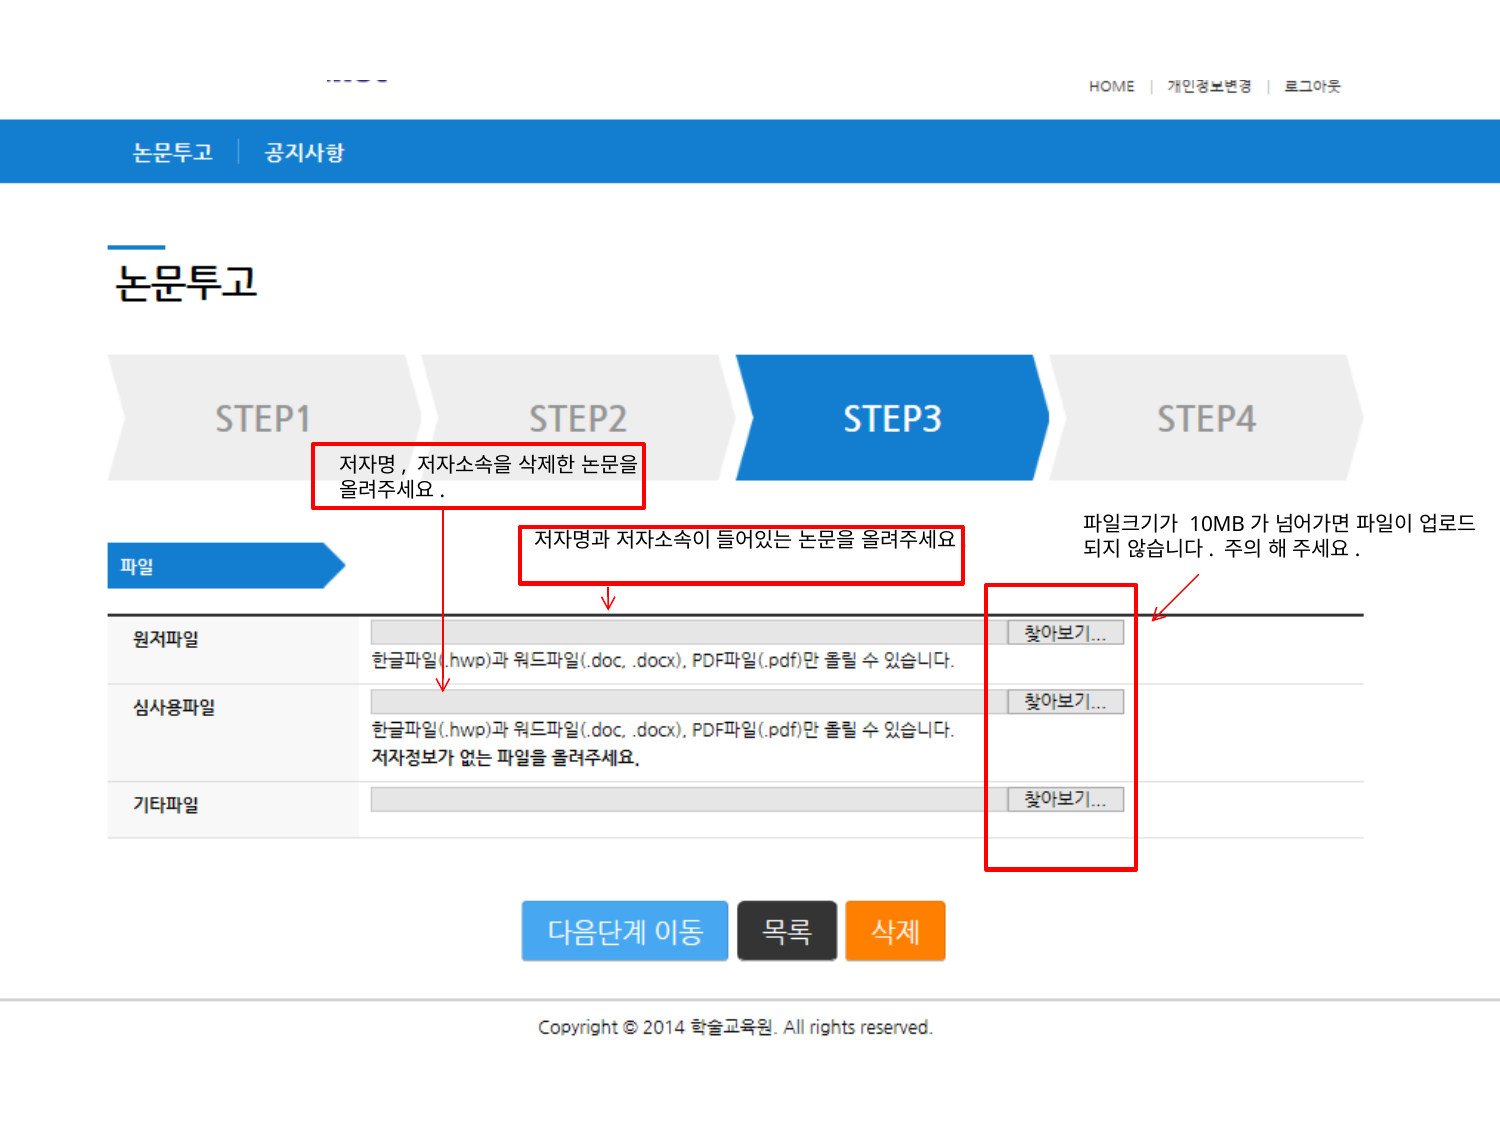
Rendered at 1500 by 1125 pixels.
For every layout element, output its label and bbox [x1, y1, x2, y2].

text_box [1151, 573, 1200, 622]
picture [0, 0, 1500, 1083]
